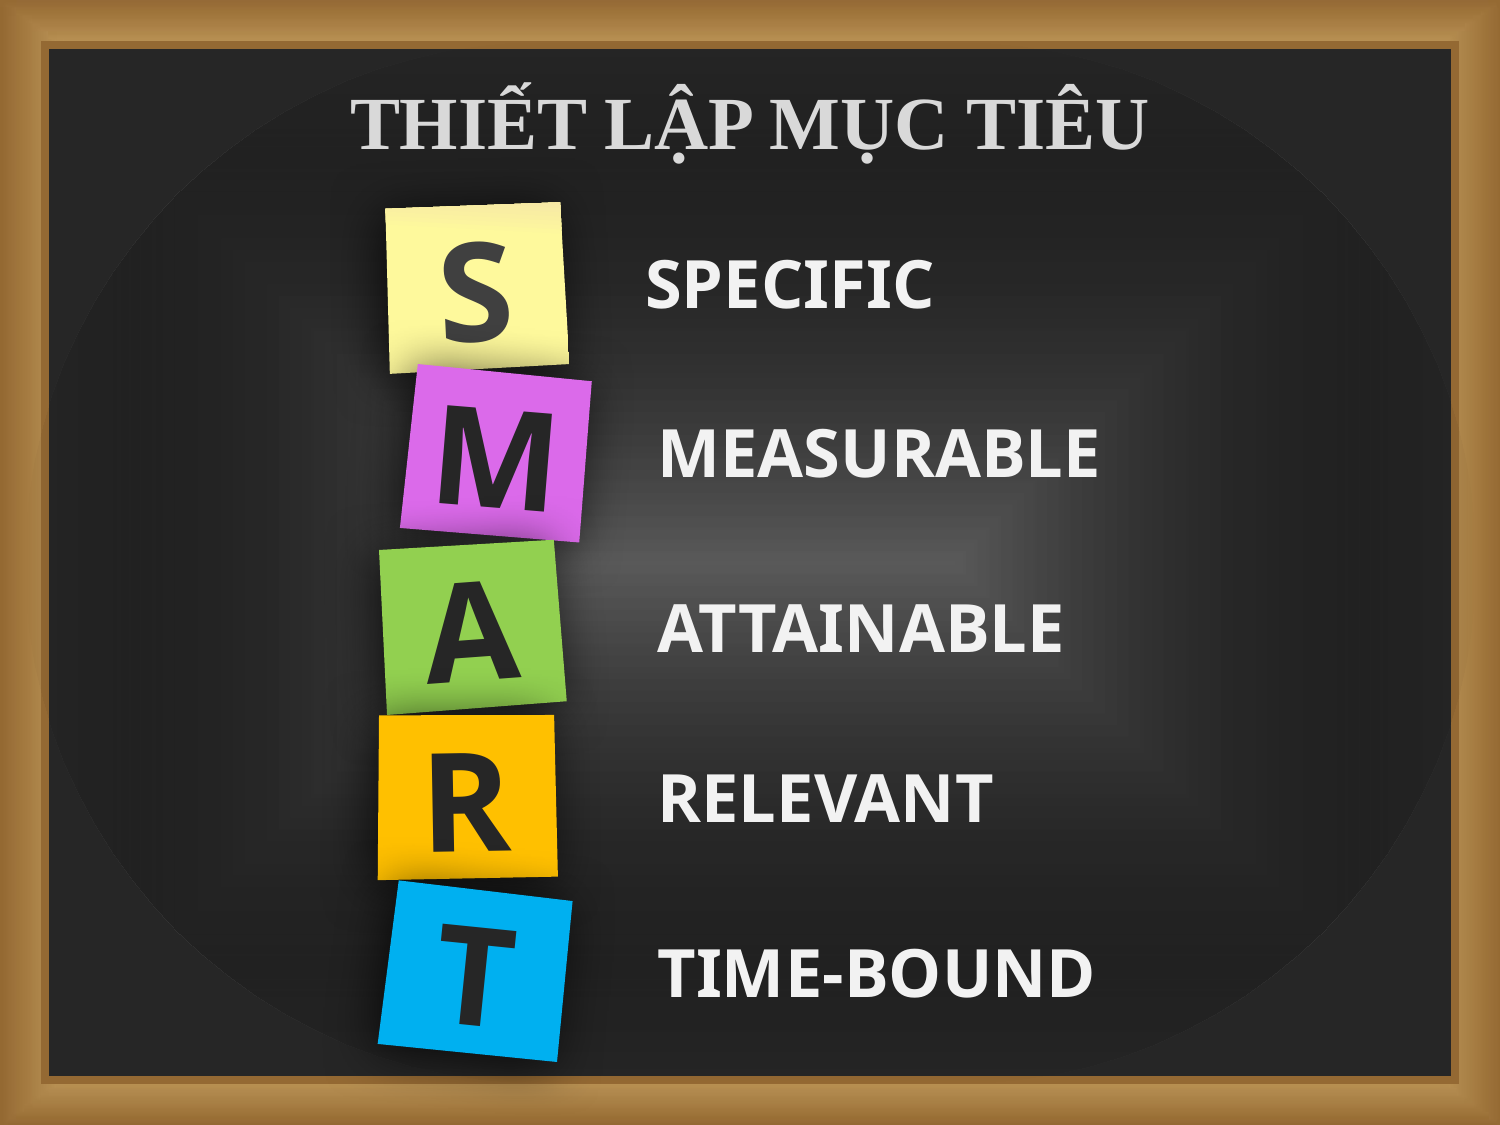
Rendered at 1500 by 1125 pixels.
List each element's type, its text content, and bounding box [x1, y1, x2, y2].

text_box SPECIFIC [630, 234, 985, 329]
title THIẾT LẬP MỤC TIÊU [74, 17, 1426, 222]
picture [0, 0, 1500, 1125]
text_box TIME-BOUND [642, 923, 1135, 1018]
text_box ATTAINABLE [642, 578, 1135, 673]
text_box A [376, 537, 569, 694]
text_box S [383, 200, 571, 348]
text_box M [399, 361, 594, 535]
text_box T [375, 878, 575, 1065]
text_box R [375, 712, 560, 865]
text_box MEASURABLE [642, 403, 1135, 499]
text_box RELEVANT [642, 748, 1135, 843]
